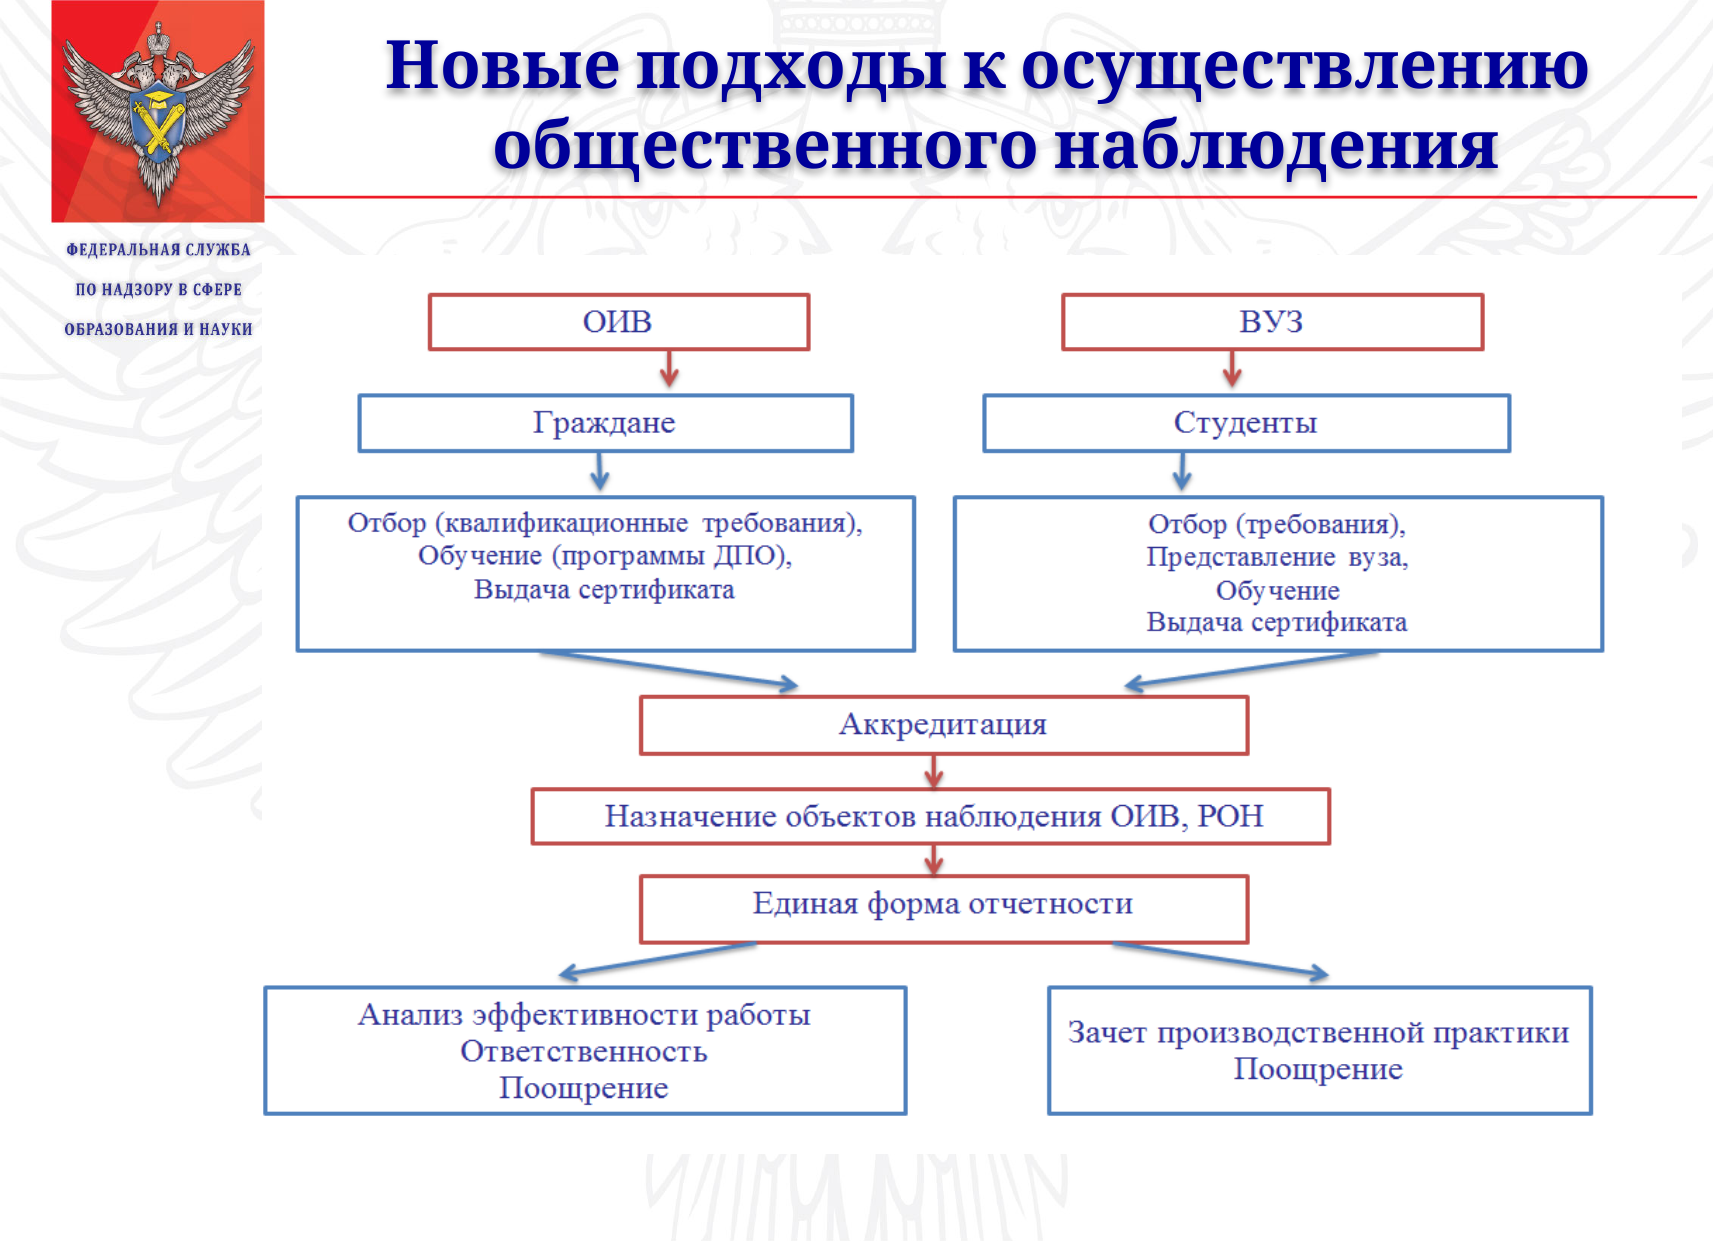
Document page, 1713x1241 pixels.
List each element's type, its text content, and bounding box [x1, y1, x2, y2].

picture [0, 0, 1713, 1241]
text_box Новые подходы к осуществлению общественного наблюдения [262, 12, 1713, 192]
